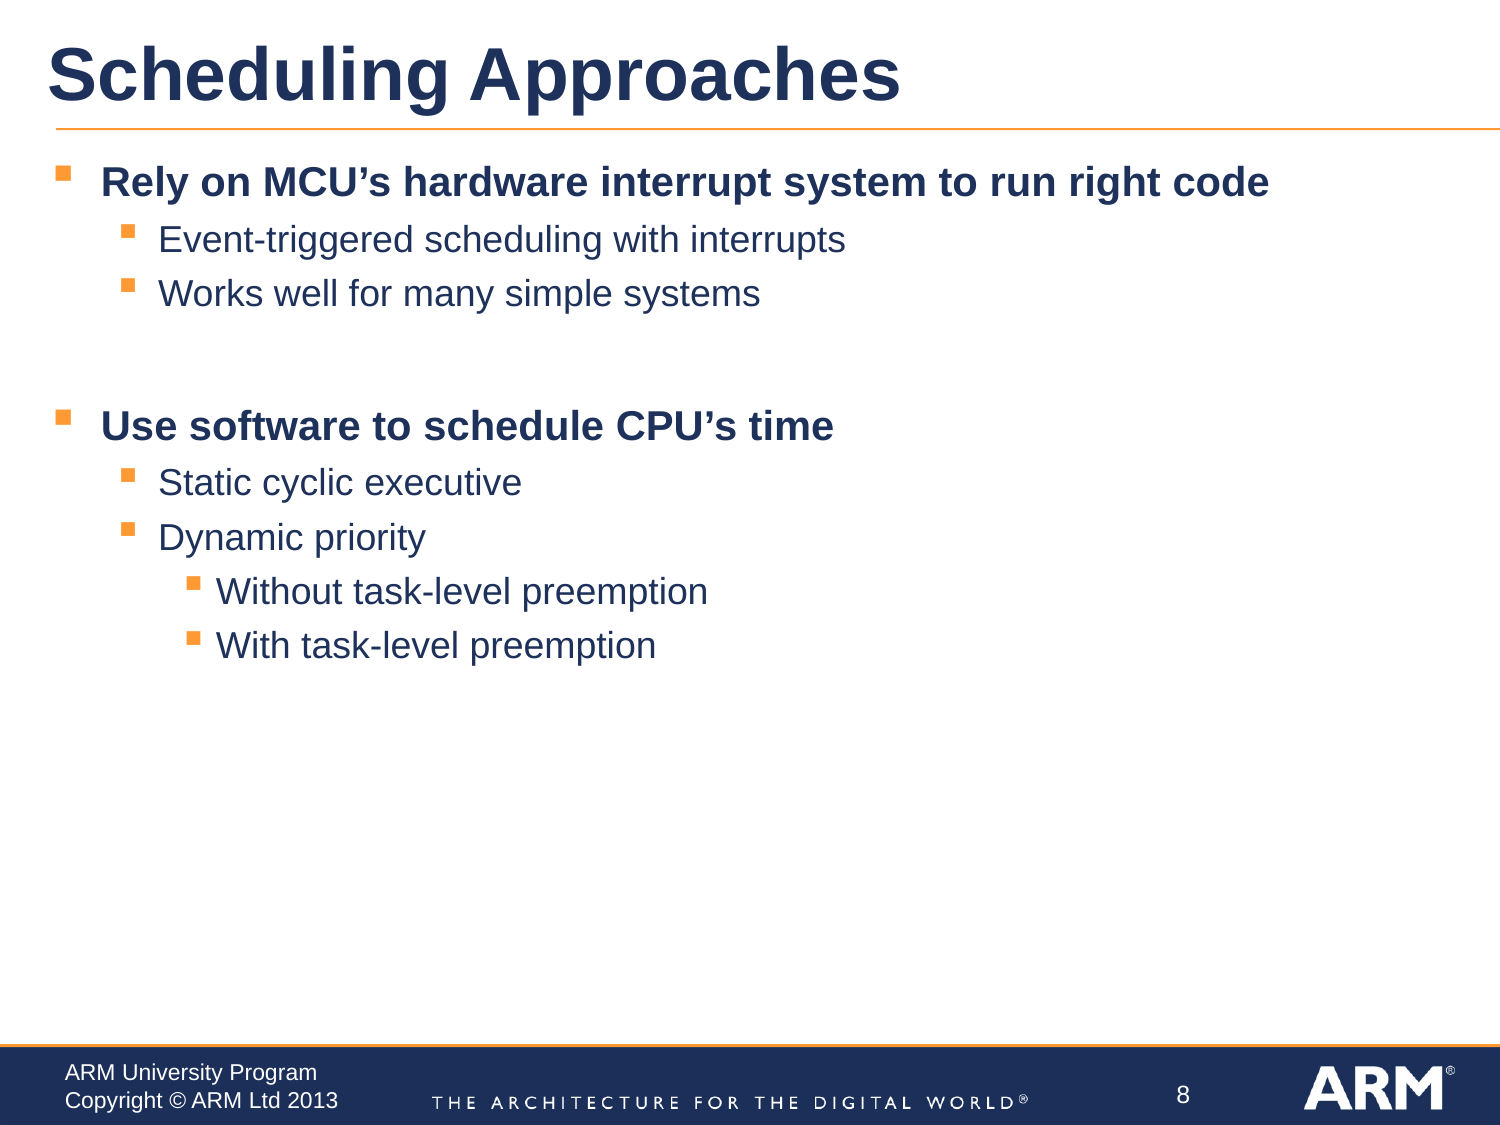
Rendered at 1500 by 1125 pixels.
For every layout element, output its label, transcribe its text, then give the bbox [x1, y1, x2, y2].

picture [0, 1048, 1500, 1125]
list Rely on MCU’s hardware interrupt system to run right code Event-triggered scheduling with interrupts Works well for many simple systems Use software to schedule CPU’s time Static cyclic executive Dynamic priority Without task-level preemption With task-level preemption [38, 148, 1500, 1039]
title Scheduling Approaches [34, 1, 1500, 141]
